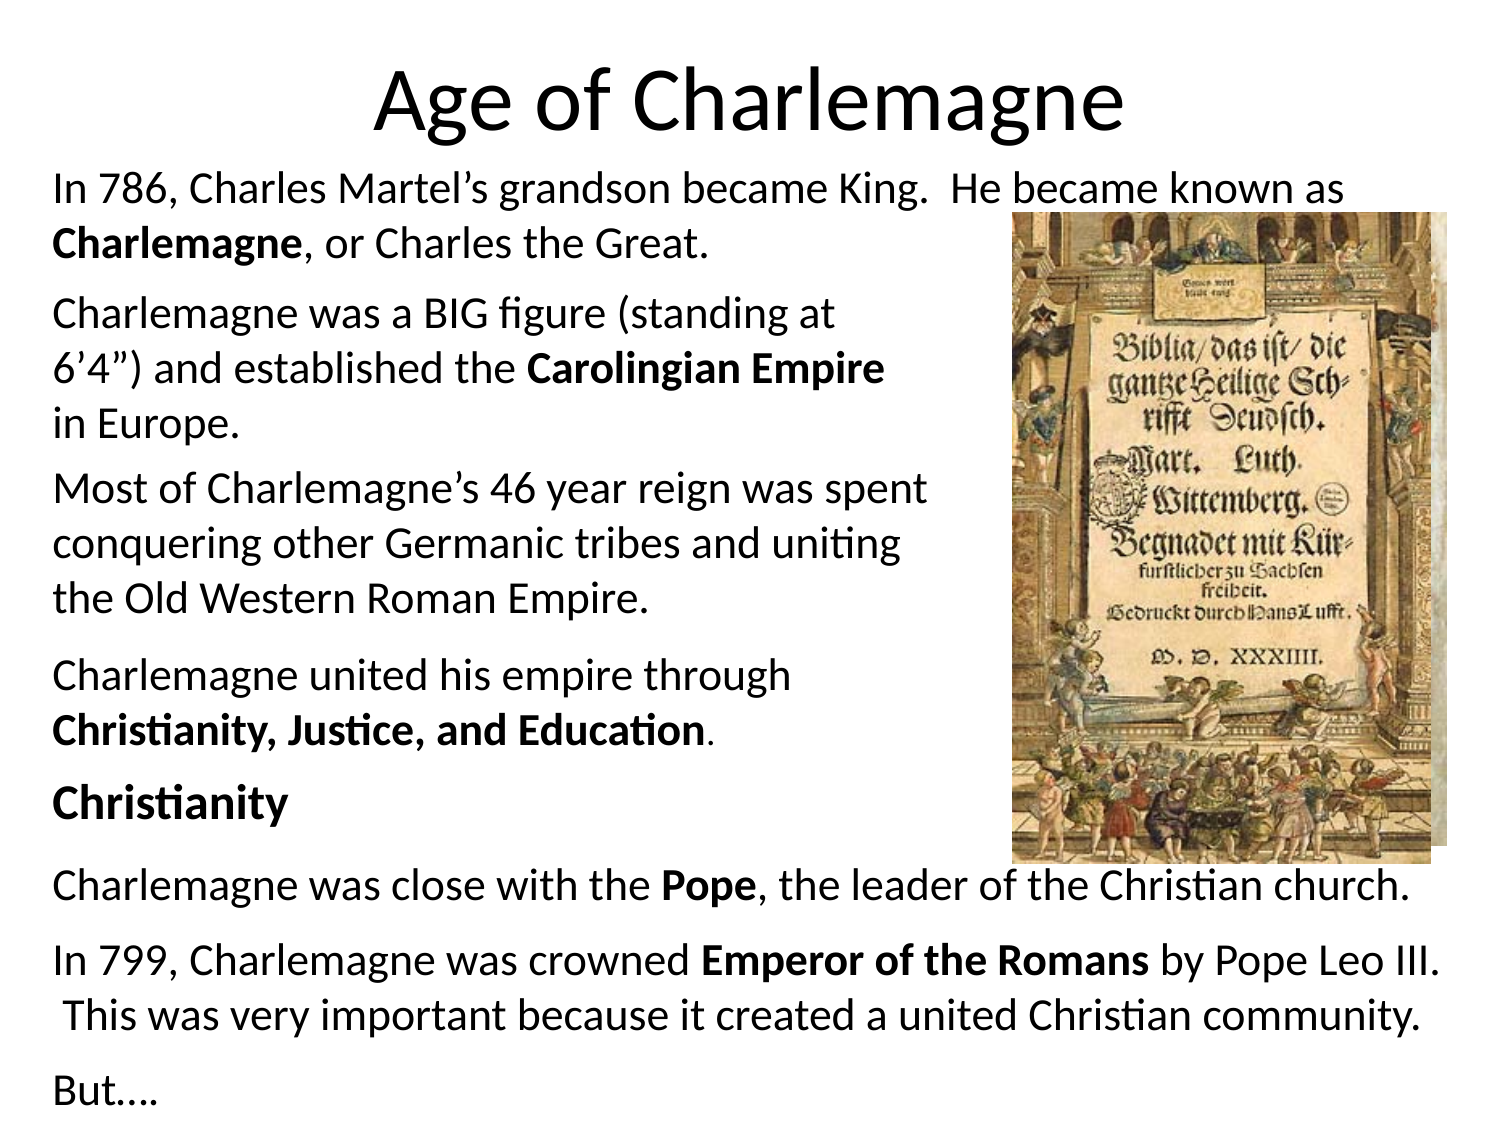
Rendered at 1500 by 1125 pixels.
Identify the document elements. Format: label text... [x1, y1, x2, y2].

text_box Charlemagne was a BIG figure (standing at 6’4”) and established the Carolingian Empire in Europe. [37, 275, 900, 450]
text_box Most of Charlemagne’s 46 year reign was spent conquering other Germanic tribes and uniting the Old Western Roman Empire. [37, 450, 963, 630]
text_box Charlemagne united his empire through Christianity, Justice, and Education. [37, 637, 888, 763]
title Age of Charlemagne [75, 0, 1425, 149]
picture [1012, 212, 1448, 864]
text_box In 786, Charles Martel’s grandson became King. He became known as Charlemagne, or Charles the Great. [37, 149, 1500, 275]
text_box Christianity [37, 762, 550, 838]
text_box Charlemagne was close with the Pope, the leader of the Christian church. In 799, Charlemagne was crowned Emperor of the Romans by Pope Leo III. This was very important because it created a united Christian community. But…. [37, 847, 1463, 1122]
